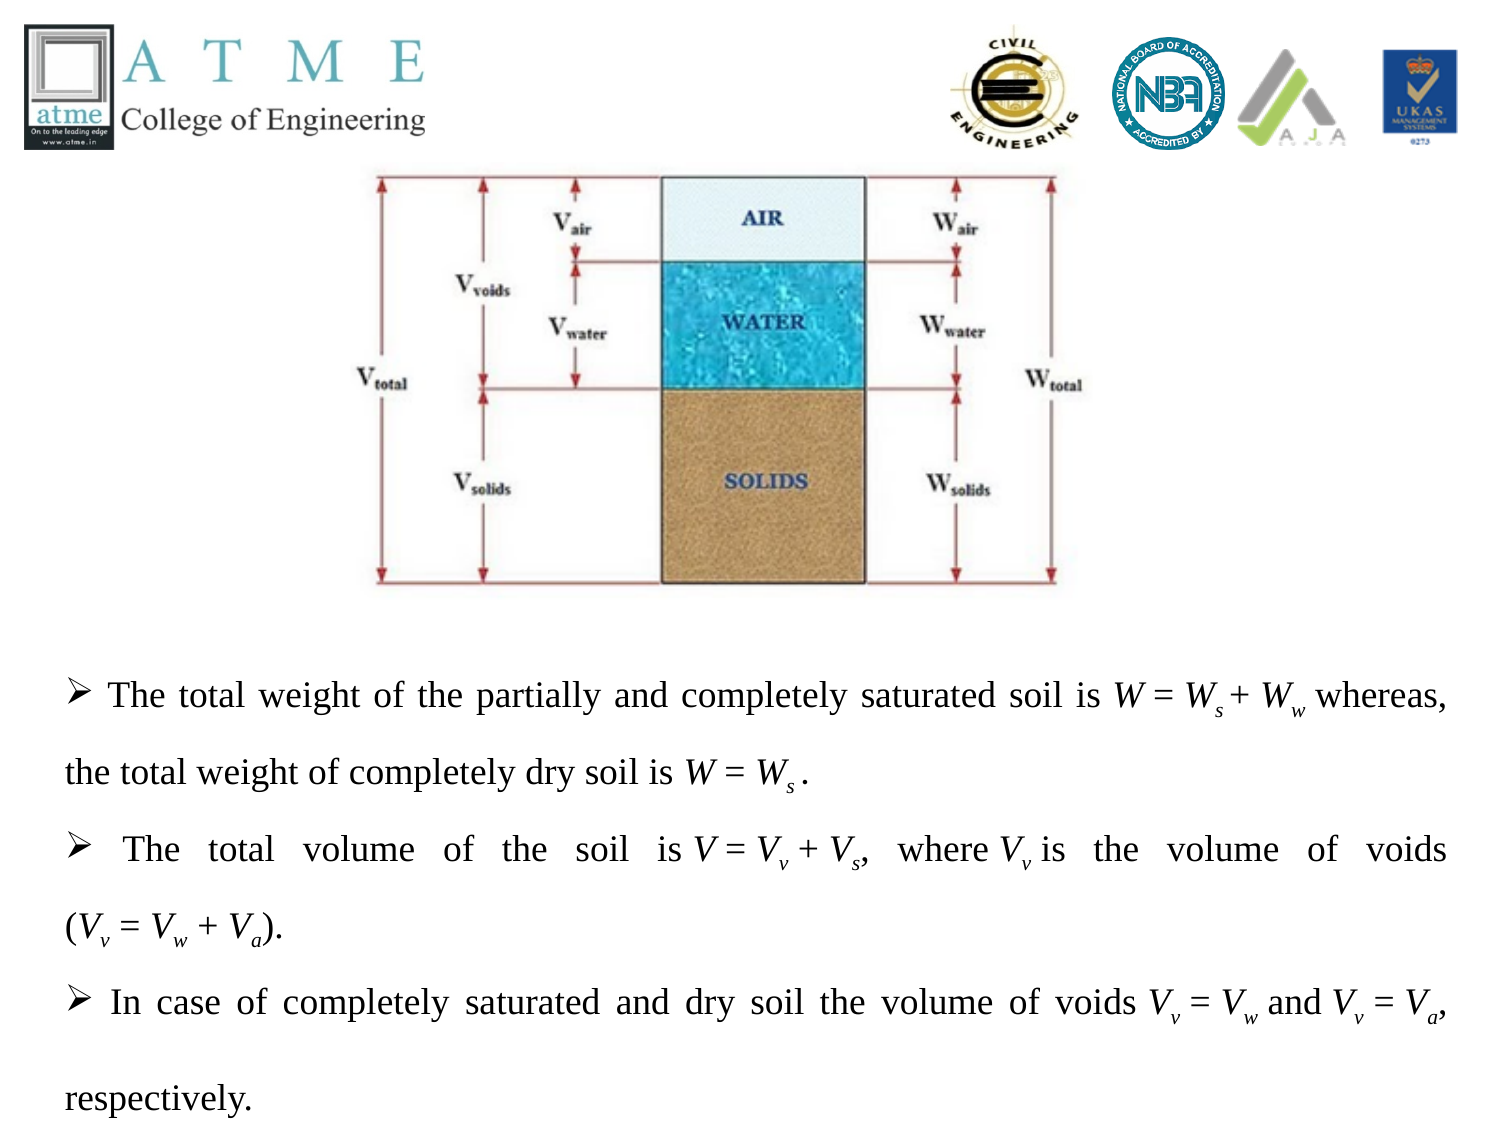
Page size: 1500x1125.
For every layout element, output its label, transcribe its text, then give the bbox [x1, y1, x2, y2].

picture [349, 162, 1093, 613]
picture [24, 24, 425, 150]
picture [1112, 37, 1213, 150]
picture [1209, 103, 1218, 120]
picture [1237, 49, 1458, 146]
picture [950, 24, 1080, 150]
picture [1184, 109, 1225, 150]
text_box The total weight of the partially and completely saturated soil is W = Ws + Ww whereas, the total weight of completely dry soil is W = Ws . The total volume of the soil is V = Vv + Vs, where Vv is the volume of voids (Vv = Vw + Va). In case of completely saturated and dry soil the volume of voids Vv = Vw and Vv = Va, respectively. [49, 637, 1463, 1125]
picture [1179, 37, 1225, 79]
